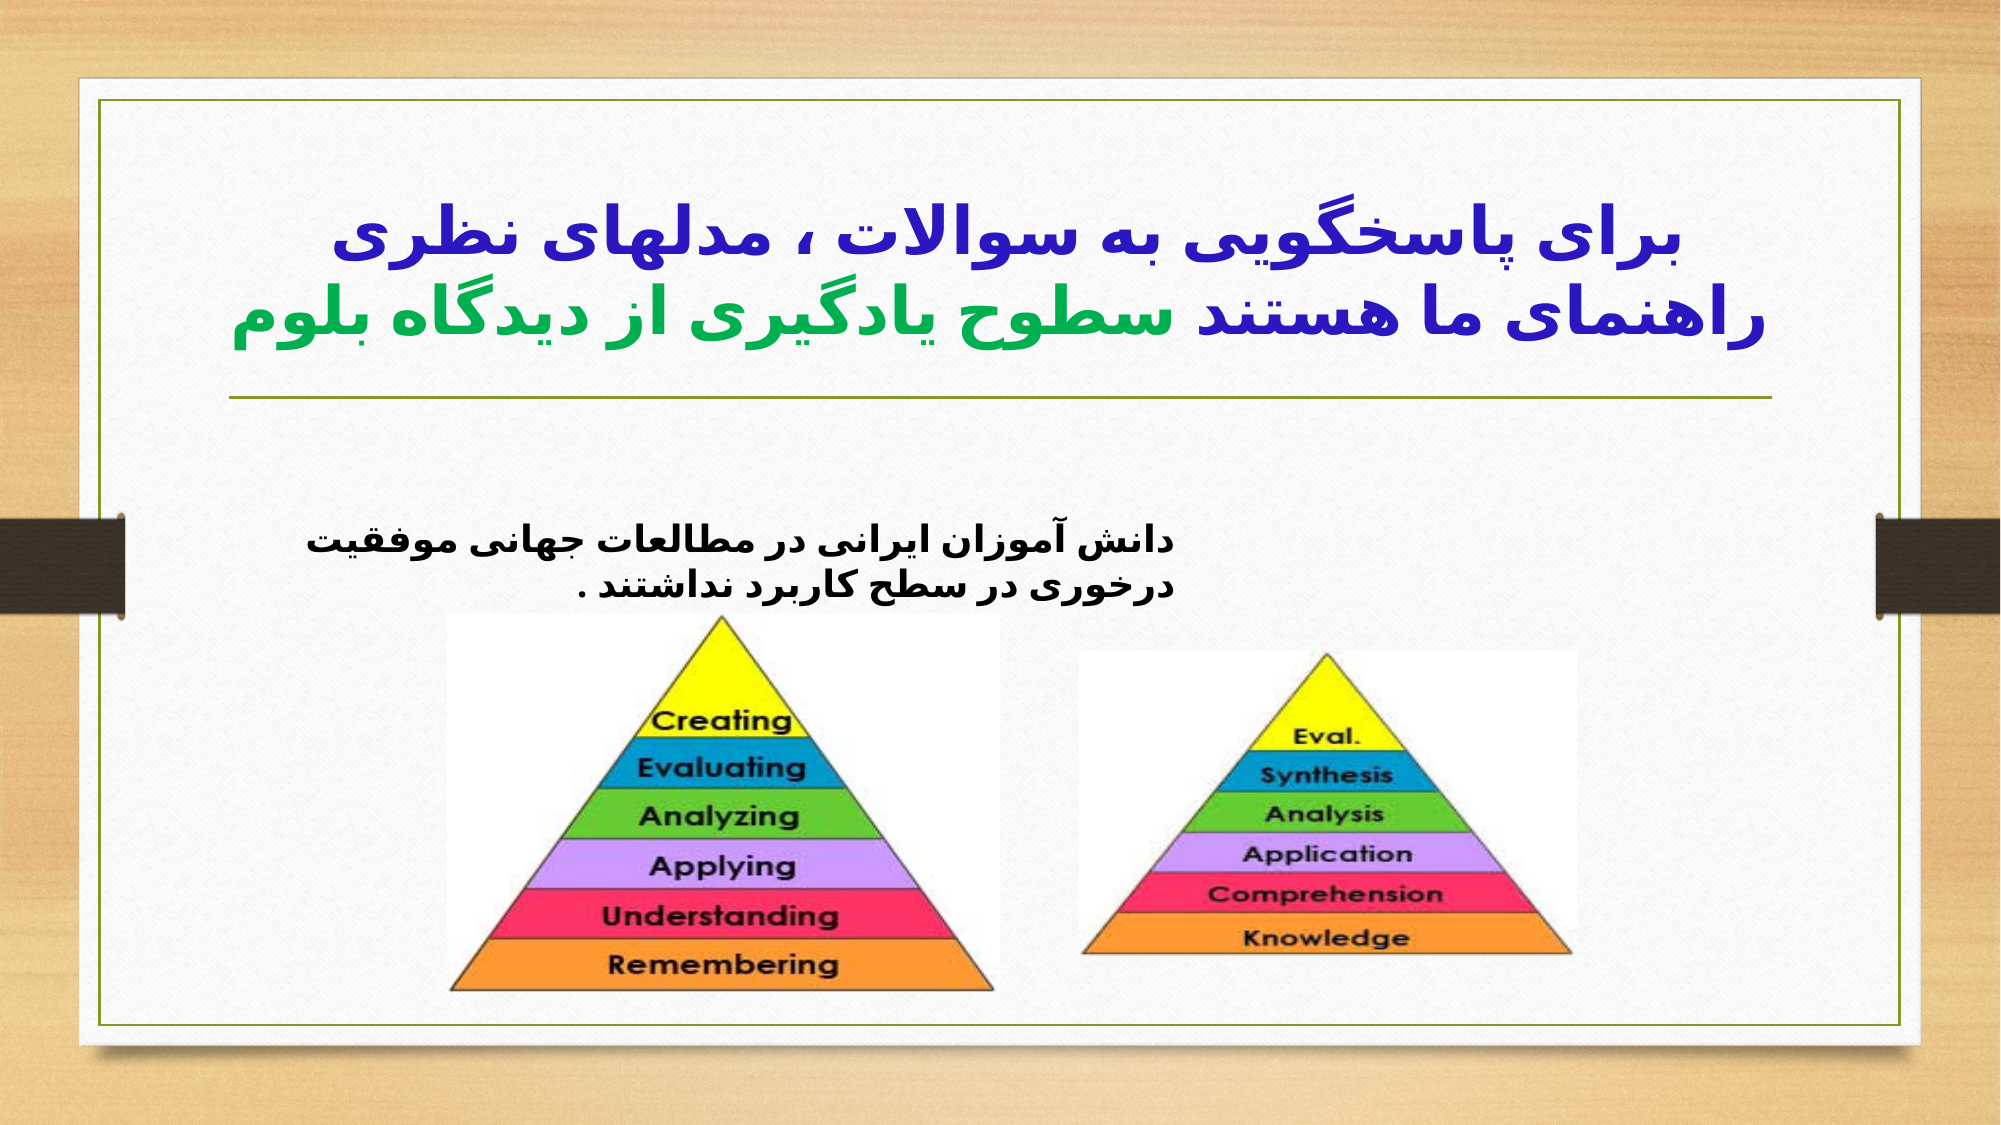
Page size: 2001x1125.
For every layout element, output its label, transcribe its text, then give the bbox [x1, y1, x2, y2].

text_box دانش آموزان ایرانی در مطالعات جهانی موفقیت درخوری در سطح کاربرد نداشتند . [190, 507, 1191, 613]
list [446, 613, 1001, 994]
title برای پاسخگویی به سوالات ، مدلهای نظری راهنمای ما هستند سطوح یادگیری از دیدگاه بلوم [212, 161, 1788, 375]
picture [0, 0, 2001, 1125]
